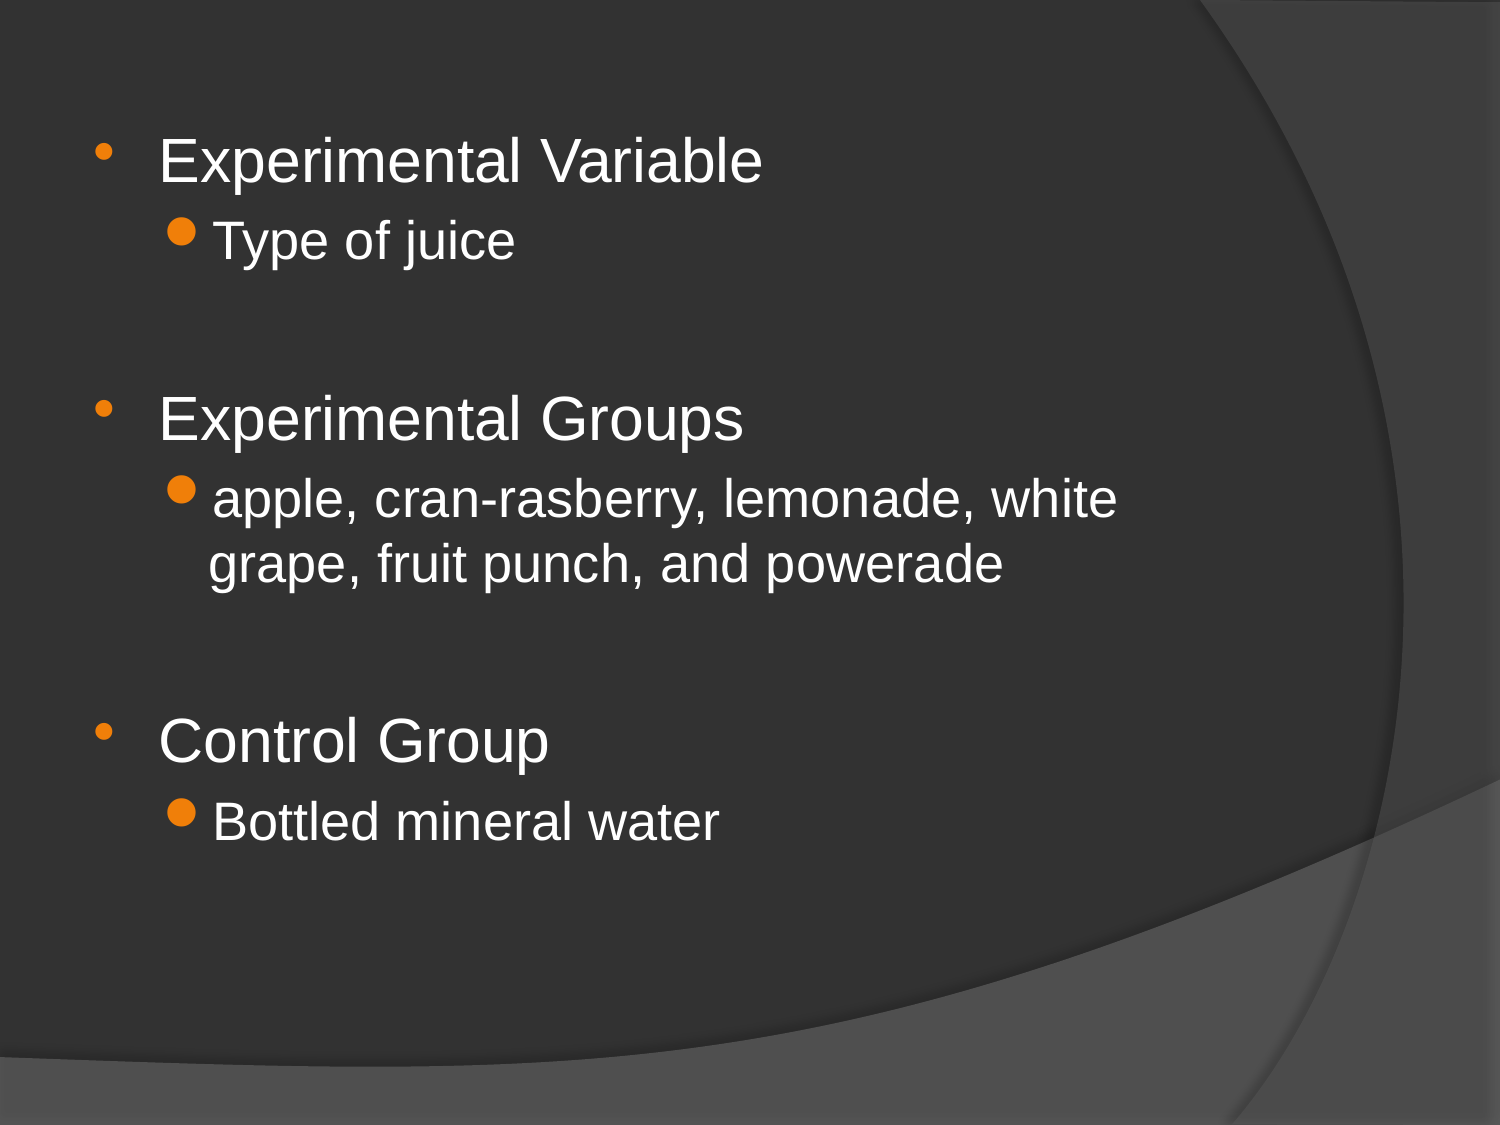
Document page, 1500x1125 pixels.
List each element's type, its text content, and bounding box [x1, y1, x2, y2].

list Experimental Variable Type of juice Experimental Groups apple, cran-rasberry, lemonade, white grape, fruit punch, and powerade Control Group Bottled mineral water [75, 112, 1300, 1005]
